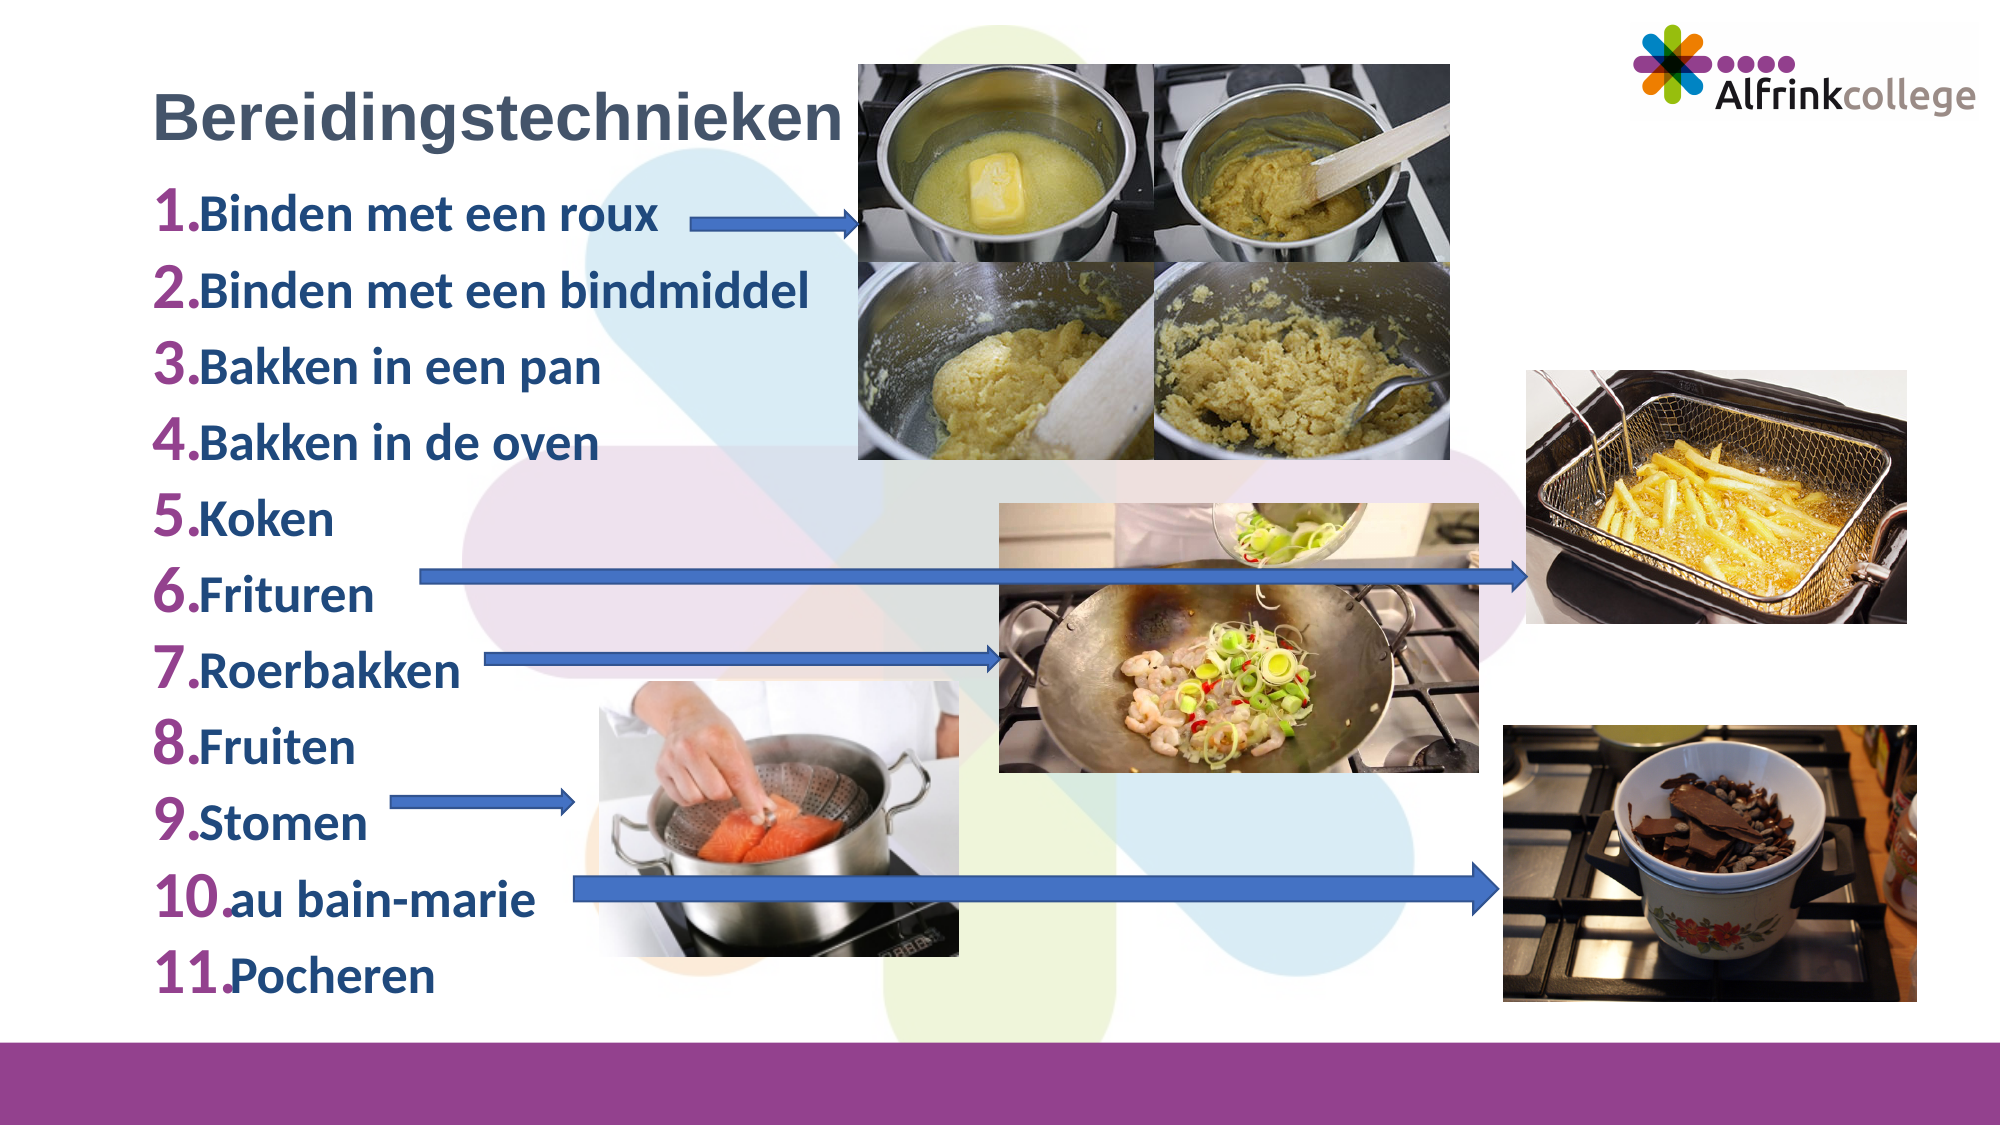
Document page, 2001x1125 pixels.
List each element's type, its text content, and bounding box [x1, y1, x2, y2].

picture [599, 681, 959, 957]
picture [1503, 725, 1917, 1002]
picture [1526, 370, 1907, 625]
title Bereidingstechnieken [137, 59, 1689, 178]
text_box [1479, 560, 1526, 594]
list Binden met een roux Binden met een bindmiddel Bakken in een pan Bakken in de oven Koken Frituren Roerbakken Fruiten Stomen au bain-marie Pocheren [137, 178, 1863, 1014]
text_box [689, 208, 858, 240]
picture [1630, 22, 1979, 121]
text_box [389, 787, 576, 817]
picture [858, 64, 1450, 460]
picture [999, 503, 1479, 773]
text_box [483, 644, 999, 674]
text_box [959, 861, 1500, 917]
text_box [572, 875, 599, 903]
text_box [419, 568, 999, 585]
